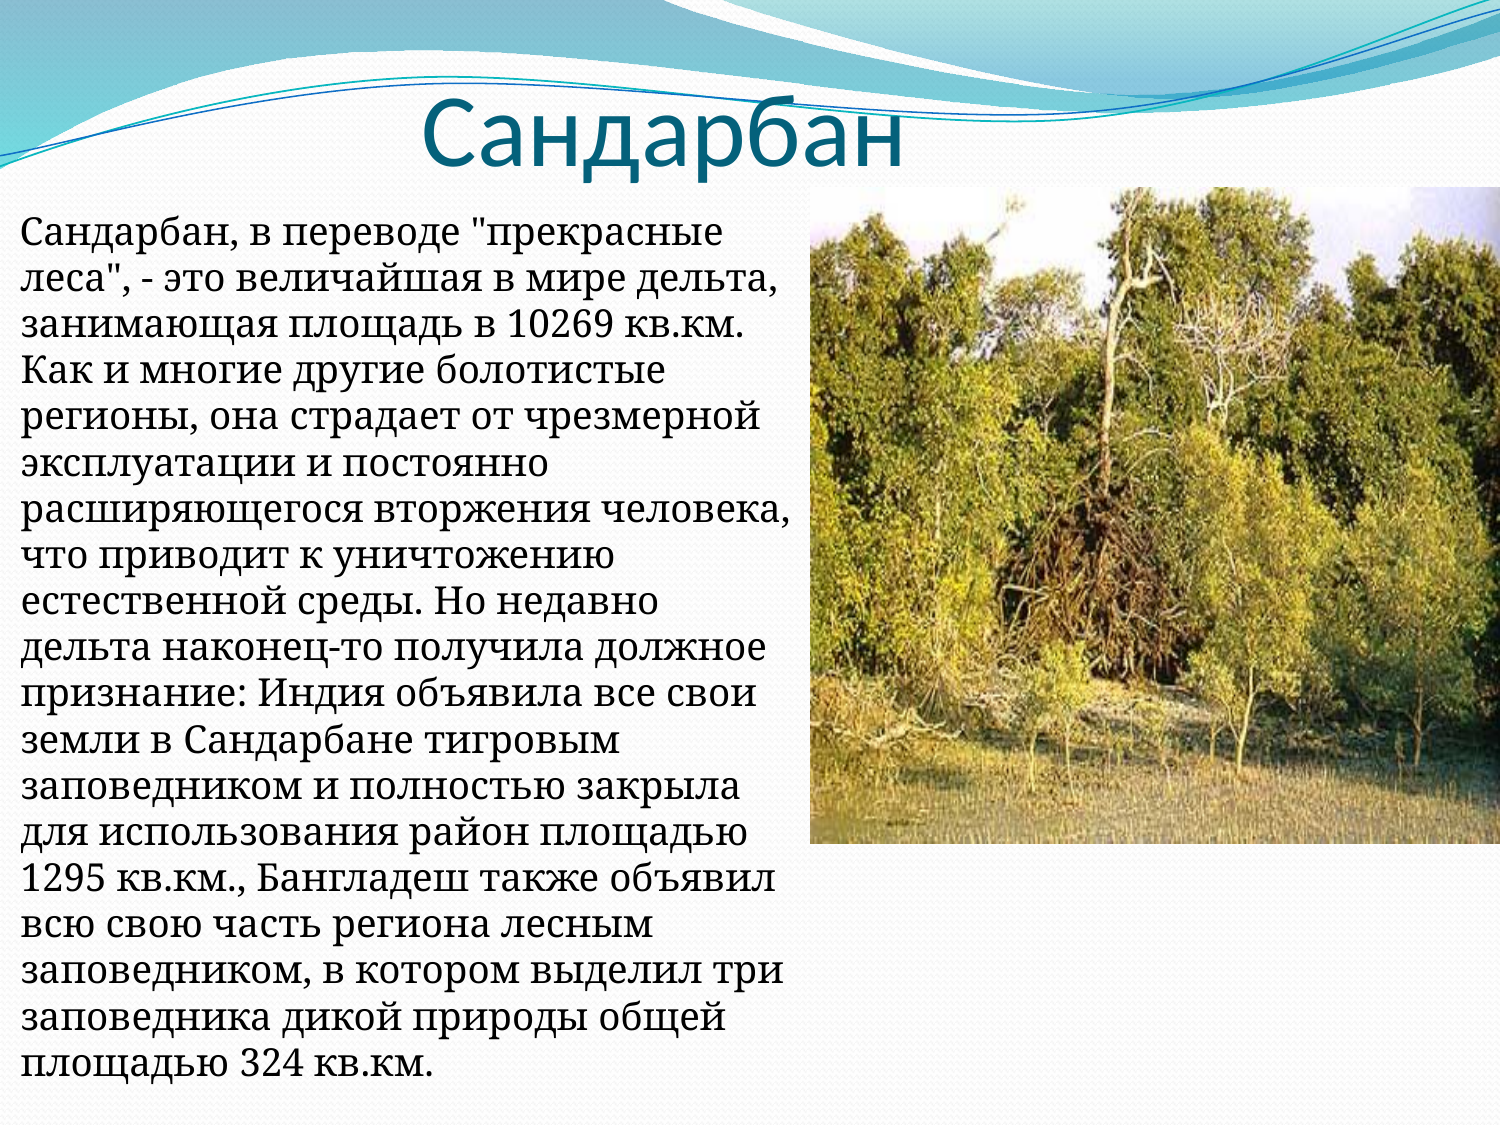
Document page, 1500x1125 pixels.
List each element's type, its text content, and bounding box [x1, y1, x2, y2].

list Сандарбан, в переводе "прекрасные леса", - это величайшая в мире дельта, занимающая площадь в 10269 кв.км. Как и многие другие болотистые регионы, она страдает от чрезмерной эксплуатации и постоянно расширяющегося вторжения человека, что приводит к уничтожению естественной среды. Но недавно дельта наконец-то получила должное признание: Индия объявила все свои земли в Сандарбане тигровым заповедником и полностью закрыла для использования район площадью 1295 кв.км., Бангладеш также объявил всю свою часть региона лесным заповедником, в котором выделил три заповедника дикой природы общей площадью 324 кв.км. [0, 199, 809, 1125]
picture [810, 187, 1500, 844]
title Сандарбан [421, 0, 1500, 188]
